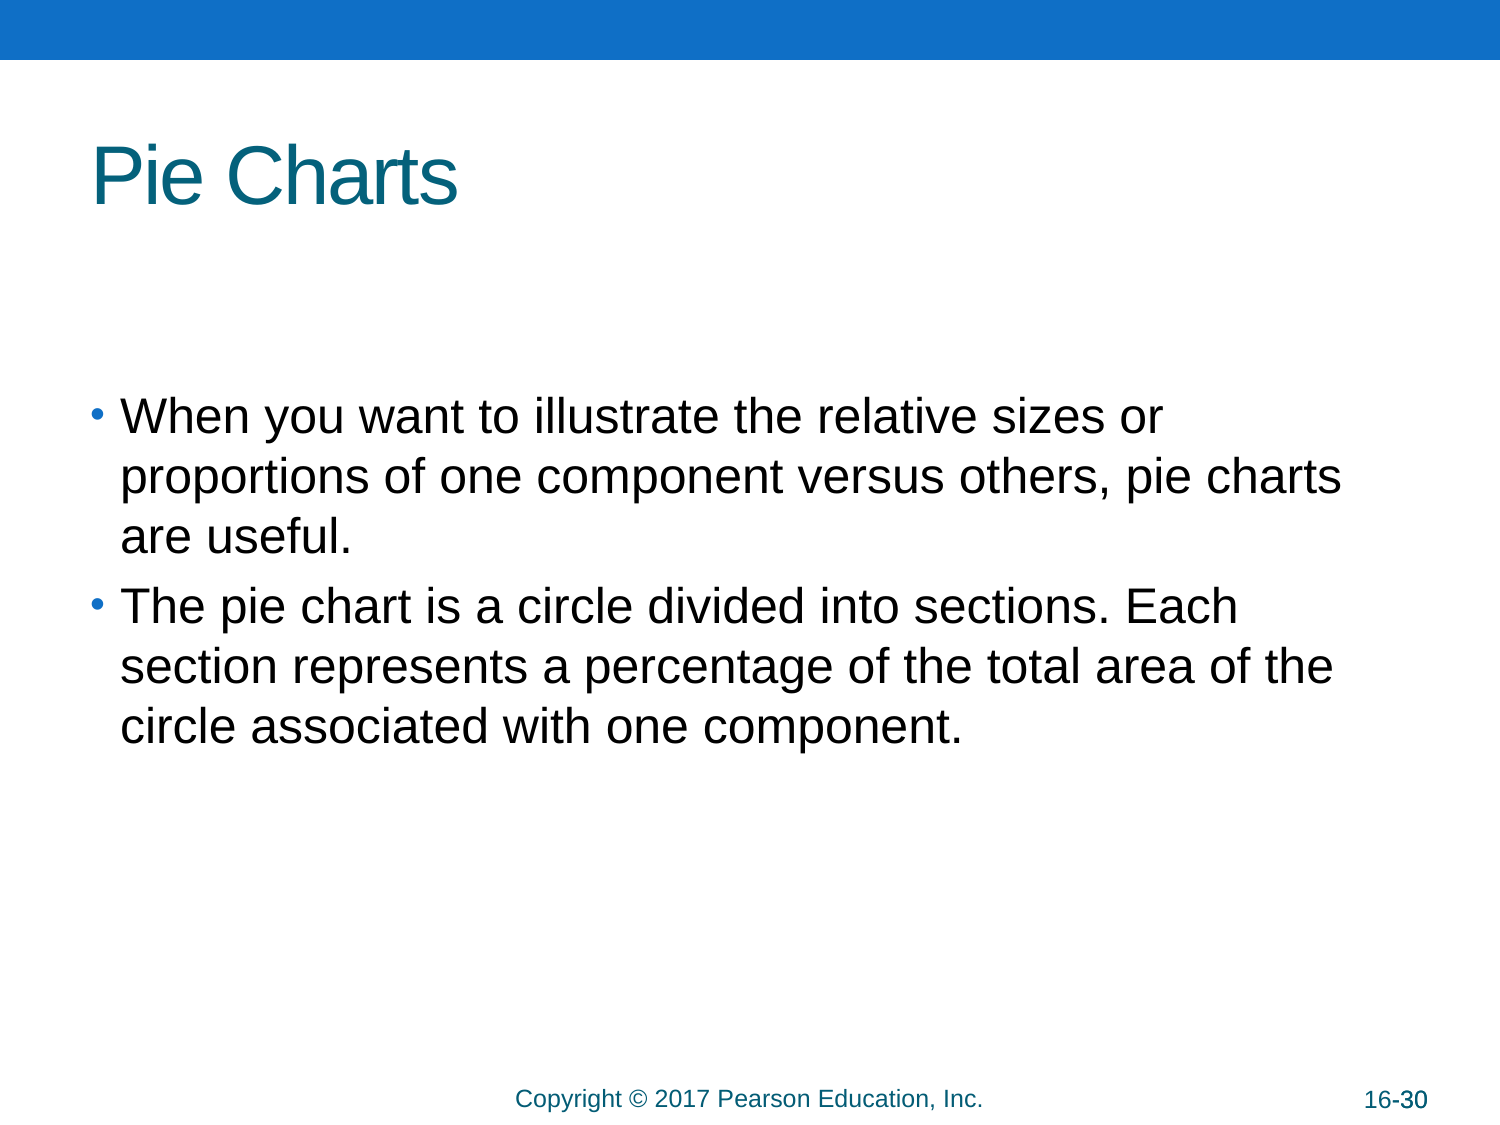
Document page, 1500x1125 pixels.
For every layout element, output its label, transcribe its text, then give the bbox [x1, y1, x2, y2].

list When you want to illustrate the relative sizes or proportions of one component versus others, pie charts are useful. The pie chart is a circle divided into sections. Each section represents a percentage of the total area of the circle associated with one component. [75, 376, 1425, 1125]
title Pie Charts [75, 90, 1425, 253]
